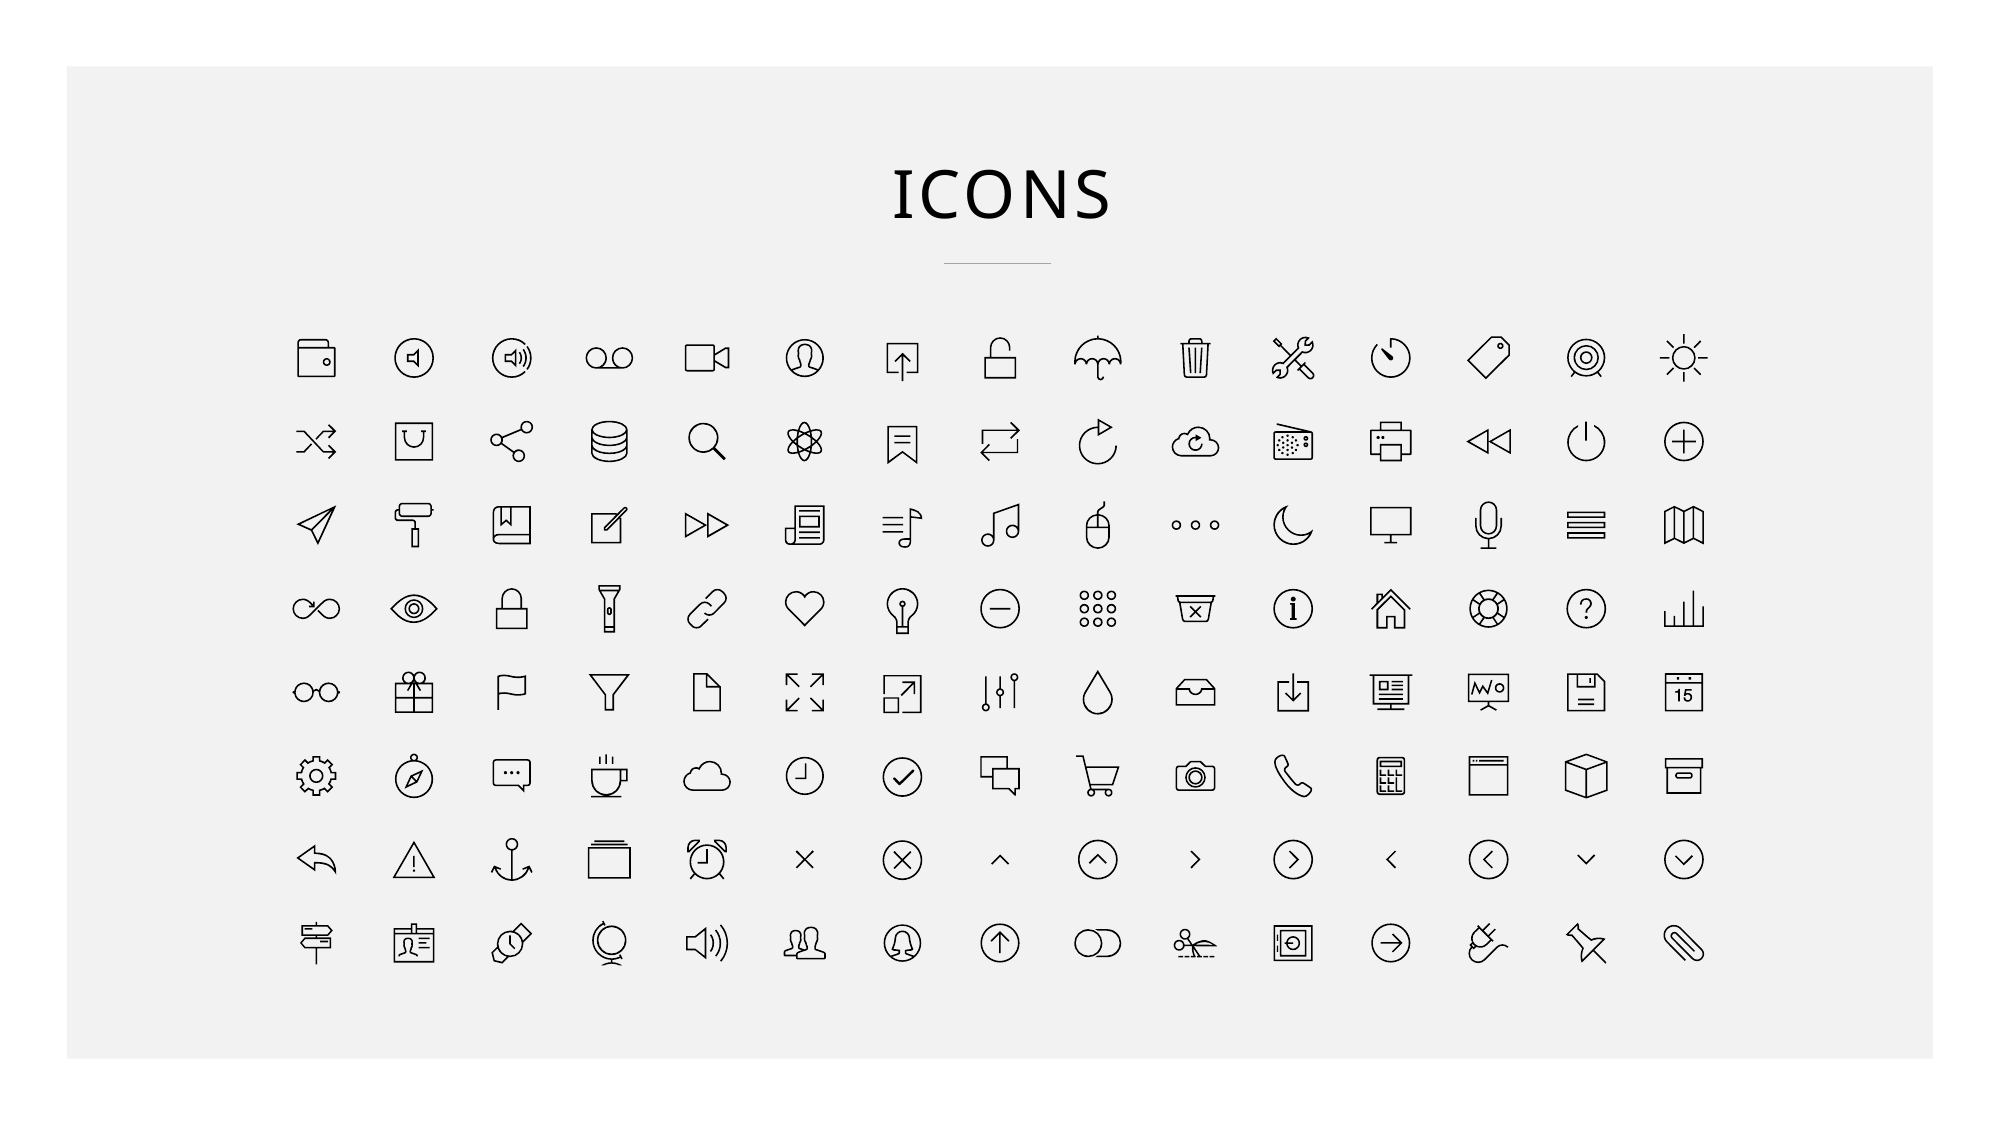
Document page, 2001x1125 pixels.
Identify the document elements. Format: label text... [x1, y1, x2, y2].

text_box [1171, 426, 1220, 457]
text_box [785, 756, 824, 796]
text_box [1082, 670, 1113, 715]
text_box [894, 352, 911, 382]
text_box [1190, 850, 1201, 869]
text_box [996, 676, 1005, 709]
text_box [526, 346, 532, 370]
text_box [1567, 511, 1606, 518]
text_box [300, 921, 333, 965]
text_box [296, 756, 337, 796]
text_box [1277, 681, 1310, 712]
text_box [1664, 673, 1704, 712]
text_box [1273, 423, 1314, 460]
text_box [66, 65, 1934, 1060]
text_box [980, 588, 1020, 629]
text_box [1664, 758, 1704, 794]
text_box [785, 673, 800, 688]
text_box [1468, 756, 1509, 796]
text_box [1076, 755, 1120, 797]
text_box [1106, 617, 1117, 627]
text_box [785, 697, 800, 712]
text_box [709, 934, 715, 952]
text_box [585, 347, 634, 369]
text_box [1567, 521, 1606, 529]
text_box [1664, 839, 1704, 880]
text_box [1466, 428, 1511, 455]
text_box [1566, 588, 1607, 629]
text_box [296, 844, 337, 875]
text_box [390, 594, 438, 624]
text_box [1567, 673, 1606, 712]
text_box [1274, 754, 1313, 798]
text_box [1376, 756, 1406, 796]
text_box [1079, 617, 1090, 627]
text_box [1693, 367, 1702, 376]
text_box [522, 348, 527, 368]
text_box [1093, 617, 1103, 627]
text_box [1106, 590, 1117, 601]
text_box [292, 598, 341, 620]
text_box [587, 847, 631, 879]
text_box [591, 420, 628, 463]
text_box [809, 673, 824, 688]
text_box [490, 837, 533, 881]
text_box [1093, 603, 1103, 614]
text_box [1085, 501, 1110, 549]
text_box [887, 425, 918, 465]
text_box [683, 760, 731, 791]
text_box [687, 601, 713, 629]
text_box [296, 505, 337, 546]
text_box [687, 839, 727, 880]
text_box [394, 502, 434, 548]
text_box [1664, 590, 1704, 627]
text_box [886, 342, 919, 374]
text_box [1664, 505, 1704, 545]
text_box [393, 923, 435, 963]
text_box [1273, 588, 1314, 629]
text_box [980, 439, 1019, 462]
text_box [883, 675, 922, 714]
text_box [883, 924, 922, 962]
text_box [1171, 520, 1182, 530]
text_box [1173, 928, 1218, 958]
text_box [1079, 603, 1090, 614]
text_box [784, 505, 825, 545]
text_box [1577, 854, 1596, 865]
text_box [882, 757, 923, 797]
text_box [981, 503, 1020, 547]
text_box [1074, 929, 1122, 958]
text_box [591, 840, 628, 846]
text_box [1663, 924, 1705, 962]
text_box [394, 671, 434, 713]
text_box [1079, 590, 1090, 601]
text_box [492, 759, 531, 793]
text_box [809, 697, 824, 712]
text_box [1271, 336, 1315, 380]
text_box [703, 588, 727, 616]
text_box [1273, 839, 1314, 880]
text_box [1666, 340, 1675, 349]
text_box [1468, 839, 1509, 880]
text_box [1370, 338, 1411, 378]
text_box [1093, 590, 1103, 601]
text_box [1371, 923, 1411, 963]
text_box [886, 588, 919, 635]
text_box [795, 850, 814, 869]
text_box [1284, 673, 1302, 702]
text_box [394, 753, 434, 799]
text_box [1467, 336, 1510, 380]
text_box [984, 337, 1017, 379]
text_box [787, 421, 823, 462]
text_box [785, 338, 824, 378]
text_box [1565, 922, 1607, 964]
text_box [1370, 421, 1412, 462]
text_box [292, 682, 341, 703]
text_box [598, 585, 621, 633]
text_box [1475, 517, 1503, 549]
text_box [591, 768, 628, 798]
text_box [592, 920, 627, 966]
text_box [719, 924, 729, 962]
text_box [492, 506, 531, 545]
text_box [686, 926, 707, 960]
text_box [1376, 595, 1406, 629]
text_box [1671, 345, 1696, 370]
text_box [1180, 338, 1211, 378]
text_box [1567, 424, 1606, 462]
text_box [1479, 501, 1498, 535]
text_box [1175, 678, 1216, 706]
text_box [1469, 589, 1508, 628]
text_box [495, 588, 528, 630]
text_box ICONS [815, 144, 1189, 240]
text_box [1077, 839, 1118, 880]
text_box [1074, 335, 1122, 381]
text_box [981, 421, 1020, 444]
text_box [1273, 925, 1313, 962]
text_box [898, 508, 923, 548]
text_box [1273, 505, 1314, 546]
text_box [693, 673, 721, 712]
text_box [1209, 520, 1220, 530]
text_box [497, 674, 527, 710]
text_box [394, 338, 434, 378]
text_box [588, 674, 631, 711]
text_box [591, 506, 628, 544]
text_box [1564, 753, 1608, 799]
text_box [1371, 588, 1411, 610]
text_box [1467, 673, 1510, 711]
text_box [784, 590, 825, 627]
text_box [1567, 338, 1606, 378]
text_box [1010, 673, 1019, 709]
text_box [491, 922, 533, 964]
text_box [394, 422, 434, 461]
text_box [1078, 418, 1117, 465]
text_box [1175, 595, 1216, 623]
text_box [1106, 603, 1117, 614]
text_box [1190, 520, 1201, 530]
text_box [1385, 850, 1397, 869]
text_box [981, 676, 990, 712]
text_box [491, 338, 526, 378]
text_box [1468, 922, 1509, 964]
text_box [296, 424, 337, 460]
text_box [1370, 506, 1412, 544]
text_box [688, 422, 726, 461]
text_box [980, 923, 1020, 963]
text_box [684, 512, 730, 538]
text_box [1369, 674, 1413, 711]
text_box [980, 756, 1020, 796]
text_box [1664, 421, 1704, 462]
text_box [1175, 760, 1216, 791]
text_box [714, 929, 722, 957]
text_box [882, 840, 923, 881]
text_box [297, 338, 336, 378]
text_box [1567, 532, 1606, 539]
text_box [684, 344, 730, 372]
text_box [991, 854, 1010, 865]
text_box [783, 926, 826, 960]
text_box [392, 840, 436, 879]
text_box [490, 420, 534, 463]
